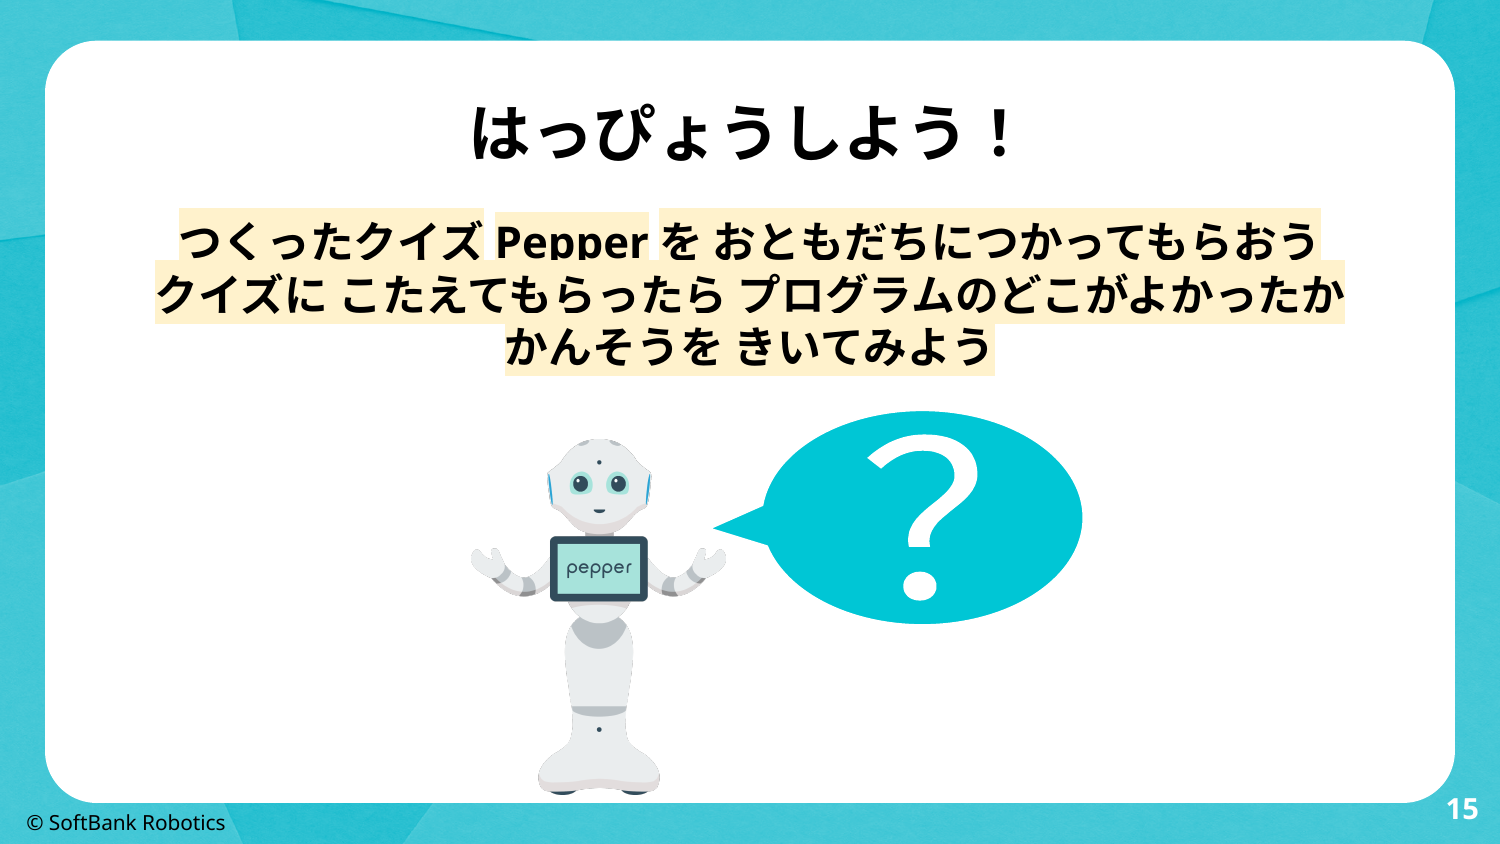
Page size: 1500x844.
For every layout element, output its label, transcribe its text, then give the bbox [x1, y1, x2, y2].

text_box [730, 410, 1084, 625]
title はっぴょうしよう！ [55, 78, 1445, 173]
picture [0, 0, 1500, 844]
list つくったクイズPepperを おともだちにつかってもらおう クイズに こたえてもらったら プログラムのどこがよかったか かんそうを きいてみよう [39, 199, 1461, 294]
slide_number ‹#› [1404, 777, 1494, 843]
